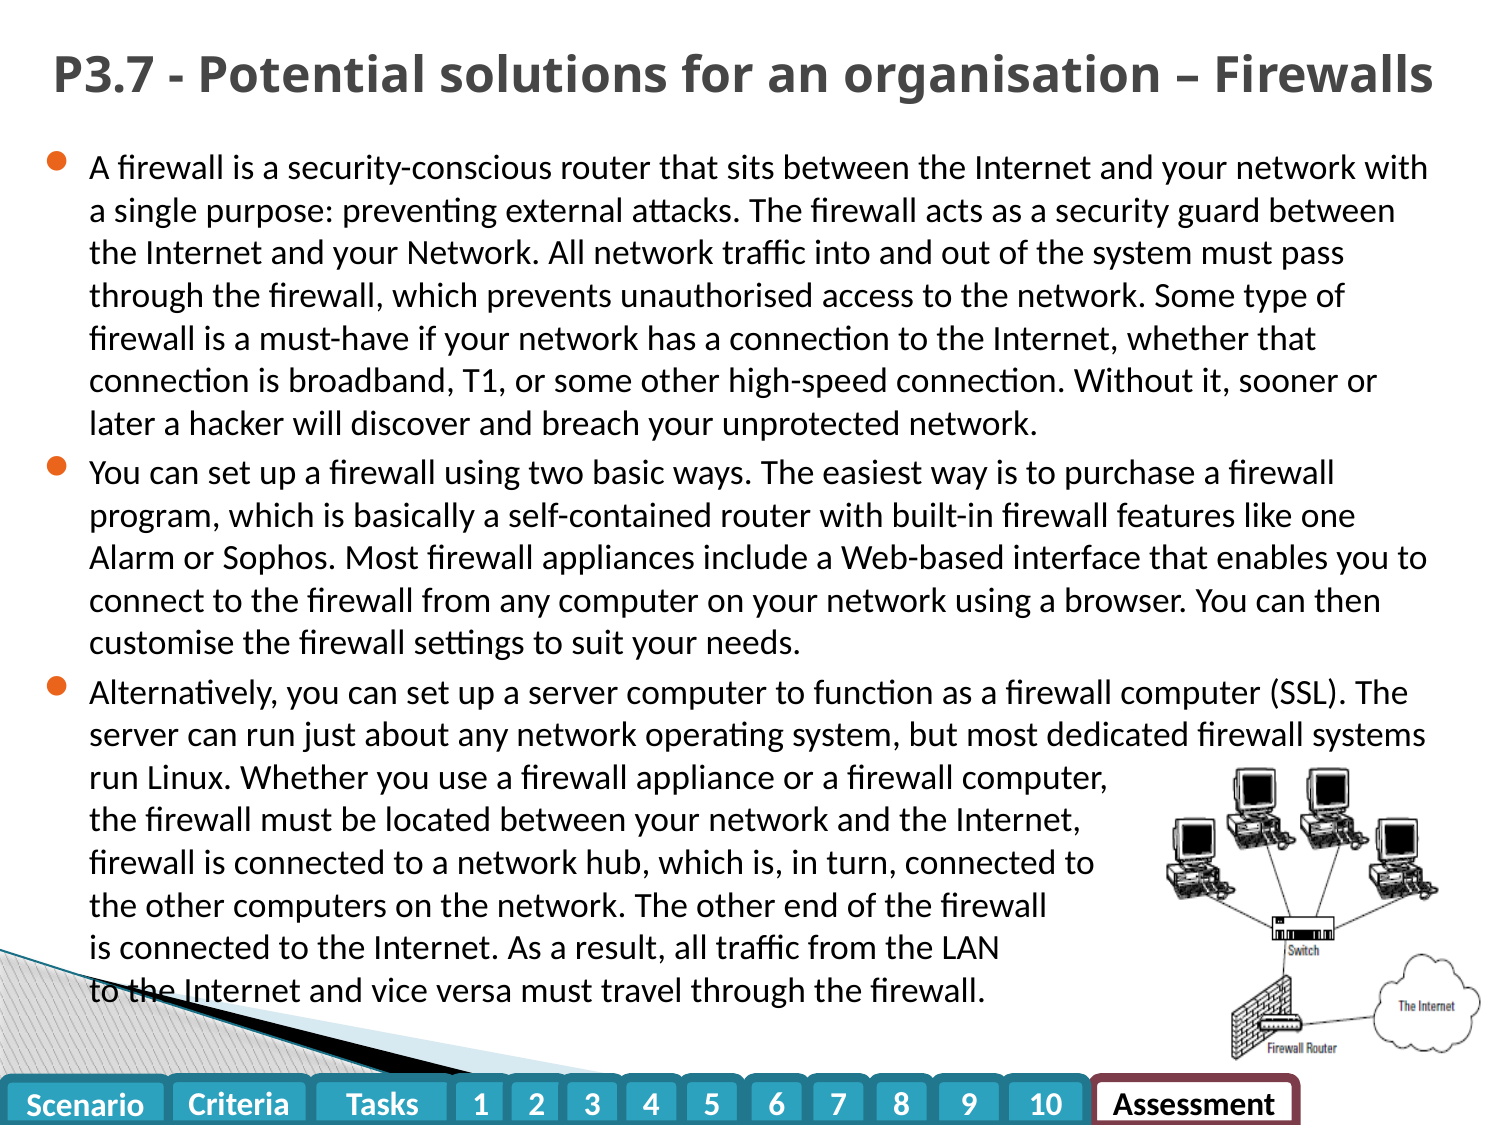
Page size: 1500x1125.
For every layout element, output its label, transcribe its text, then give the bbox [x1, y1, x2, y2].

text_box A firewall is a security-conscious router that sits between the Internet and your network with a single purpose: preventing external attacks. The firewall acts as a security guard between the Internet and your Network. All network traffic into and out of the system must pass through the firewall, which prevents unauthorised access to the network. Some type of firewall is a must-have if your network has a connection to the Internet, whether that connection is broadband, T1, or some other high-speed connection. Without it, sooner or later a hacker will discover and breach your unprotected network. You can set up a firewall using two basic ways. The easiest way is to purchase a firewall program, which is basically a self-contained router with built-in firewall features like one Alarm or Sophos. Most firewall appliances include a Web-based interface that enables you to connect to the firewall from any computer on your network using a browser. You can then customise the firewall settings to suit your needs. Alternatively, you can set up a server computer to function as a firewall computer (SSL). The server can run just about any network operating system, but most dedicated firewall systems run Linux. Whether you use a firewall appliance or a firewall computer, the firewall must be located between your network and the Internet, firewall is connected to a network hub, which is, in turn, connected to the other computers on the network. The other end of the firewall is connected to the Internet. As a result, all traffic from the LAN to the Internet and vice versa must travel through the firewall. [29, 137, 1459, 1071]
title P3.7 - Potential solutions for an organisation – Firewalls [37, 19, 1471, 126]
picture [1163, 763, 1483, 1063]
